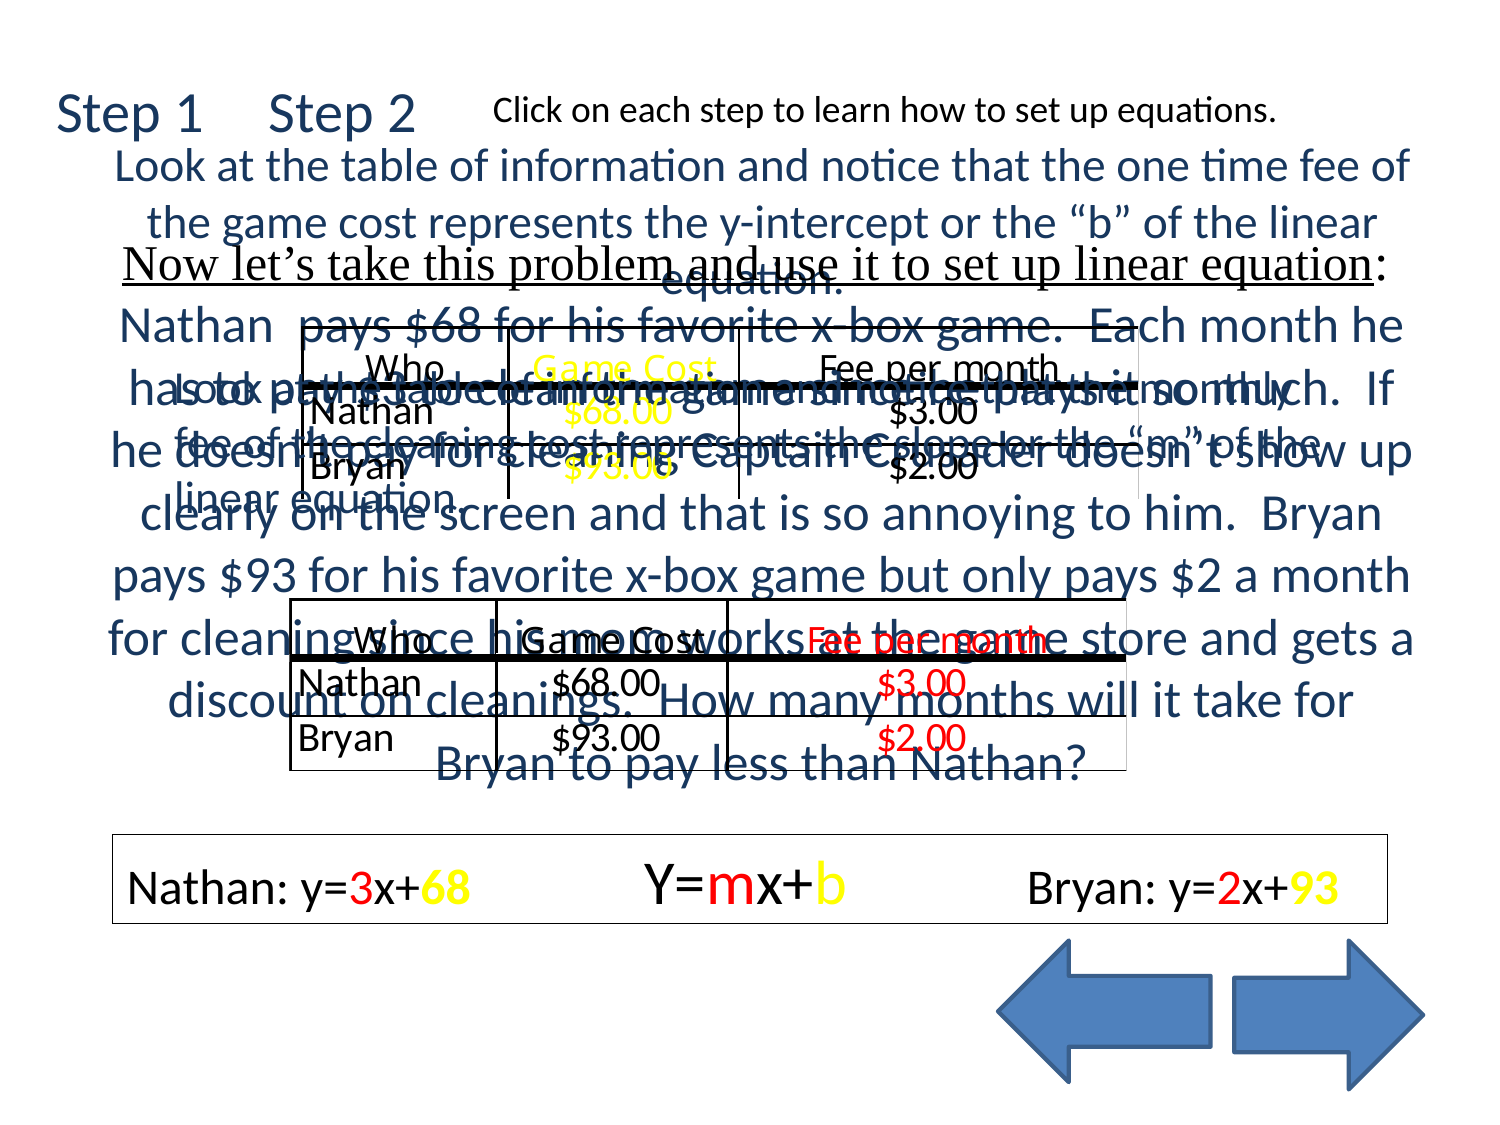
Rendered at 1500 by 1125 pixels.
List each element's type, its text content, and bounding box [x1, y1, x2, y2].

text_box Now let’s take this problem and use it to set up linear equation: Nathan pays $68 for his favorite x-box game. Each month he has to pay $3 to clean the game since he plays it so much. If he doesn’t pay for cleaning Captain Crusader doesn’t show up clearly on the screen and that is so annoying to him. Bryan pays $93 for his favorite x-box game but only pays $2 a month for cleaning since his mom works at the game store and gets a discount on cleanings. How many months will it take for Bryan to pay less than Nathan? [88, 125, 1436, 894]
text_box Look at the table of information and notice that the monthly fee of the cleaning cost represents the slope or the “m” of the linear equation. [159, 349, 1376, 530]
text_box Step 1 [41, 66, 253, 152]
text_box Nathan: y=3x+68 Y=mx+b Bryan: y=2x+93 [112, 834, 1388, 924]
text_box Click on each step to learn how to set up equations. [478, 78, 1370, 138]
text_box [1232, 938, 1426, 1092]
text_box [289, 597, 1130, 774]
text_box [300, 325, 1142, 502]
text_box Step 2 [253, 66, 490, 152]
text_box [995, 938, 1213, 1085]
text_box [135, 443, 159, 519]
text_box [108, 256, 1417, 387]
